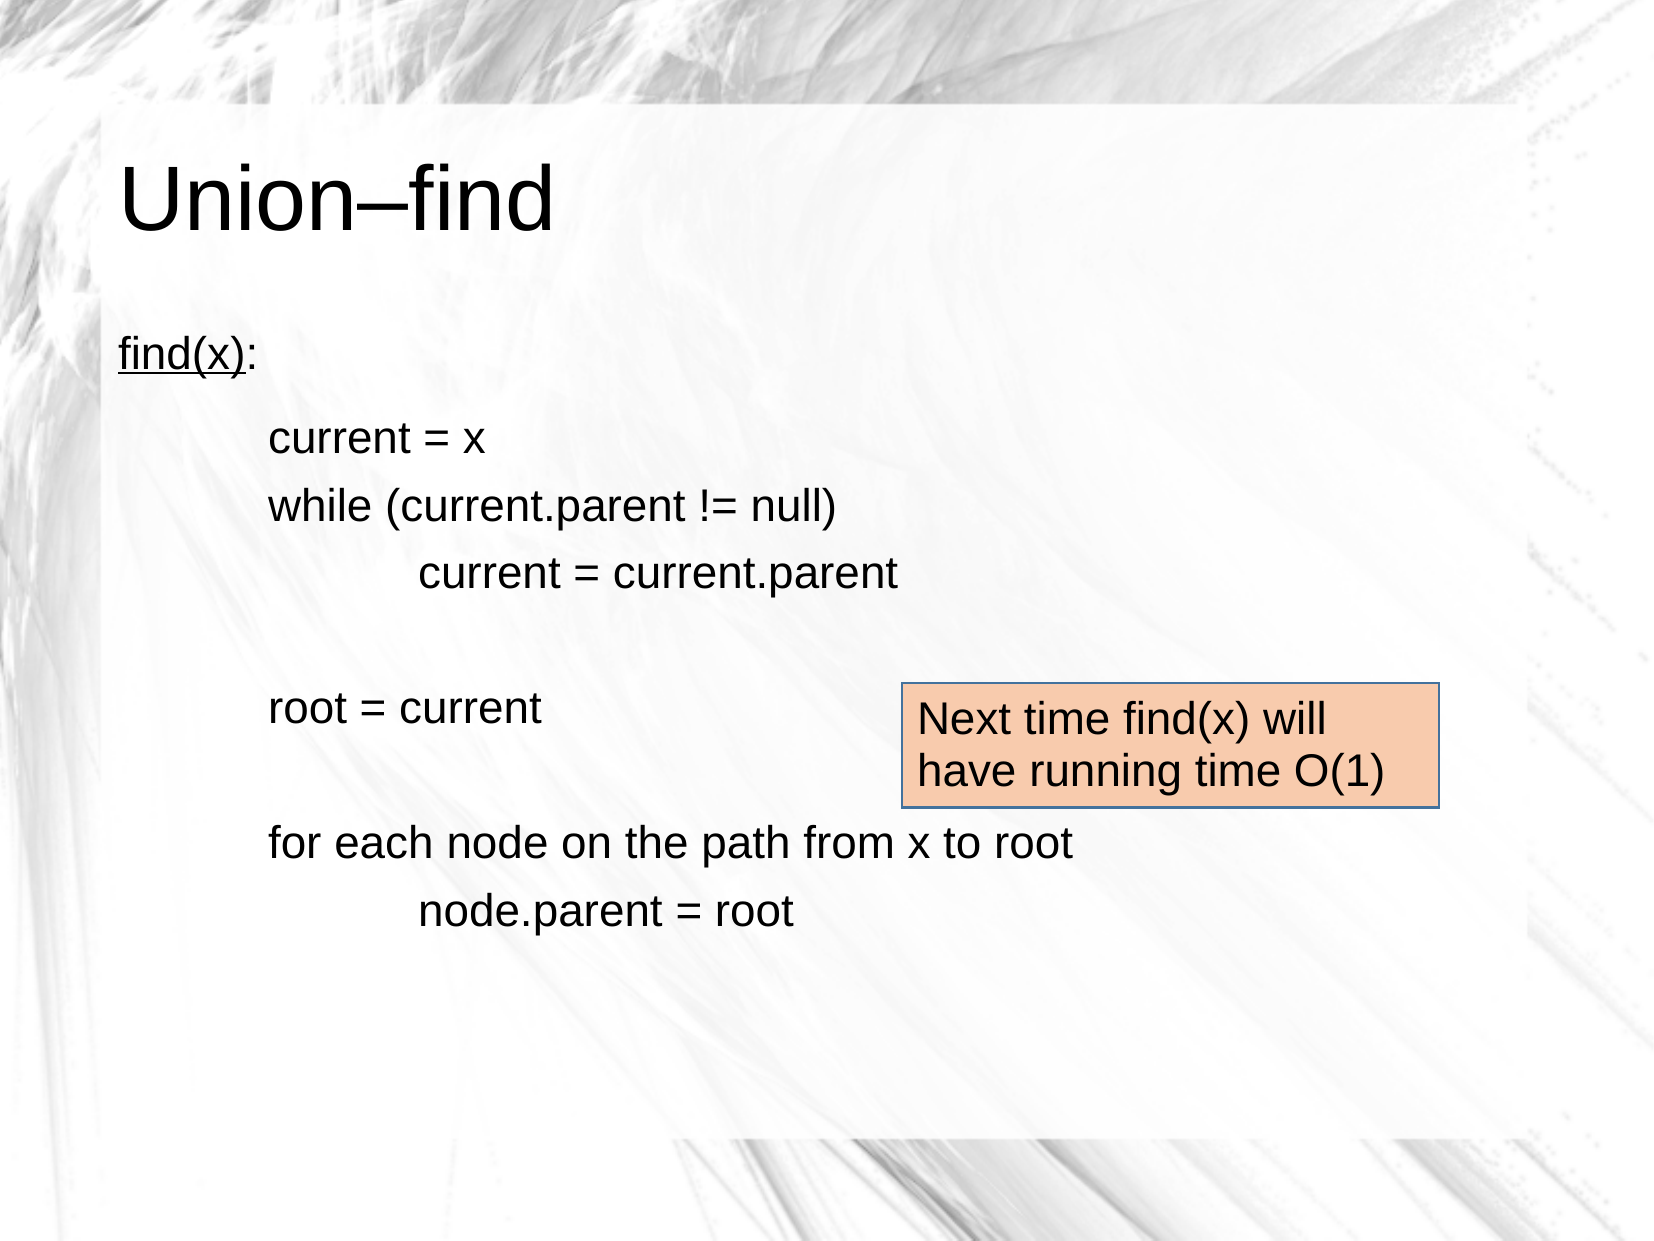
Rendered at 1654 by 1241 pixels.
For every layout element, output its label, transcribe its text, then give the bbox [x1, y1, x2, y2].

picture [0, 0, 1654, 1241]
title Union–find [118, 93, 1506, 299]
text_box Next time find(x) will have running time O(1) [901, 682, 1440, 808]
list find(x): current = x while (current.parent != null) current = current.parent root = current for each node on the path from x to root node.parent = root [118, 319, 1571, 1109]
